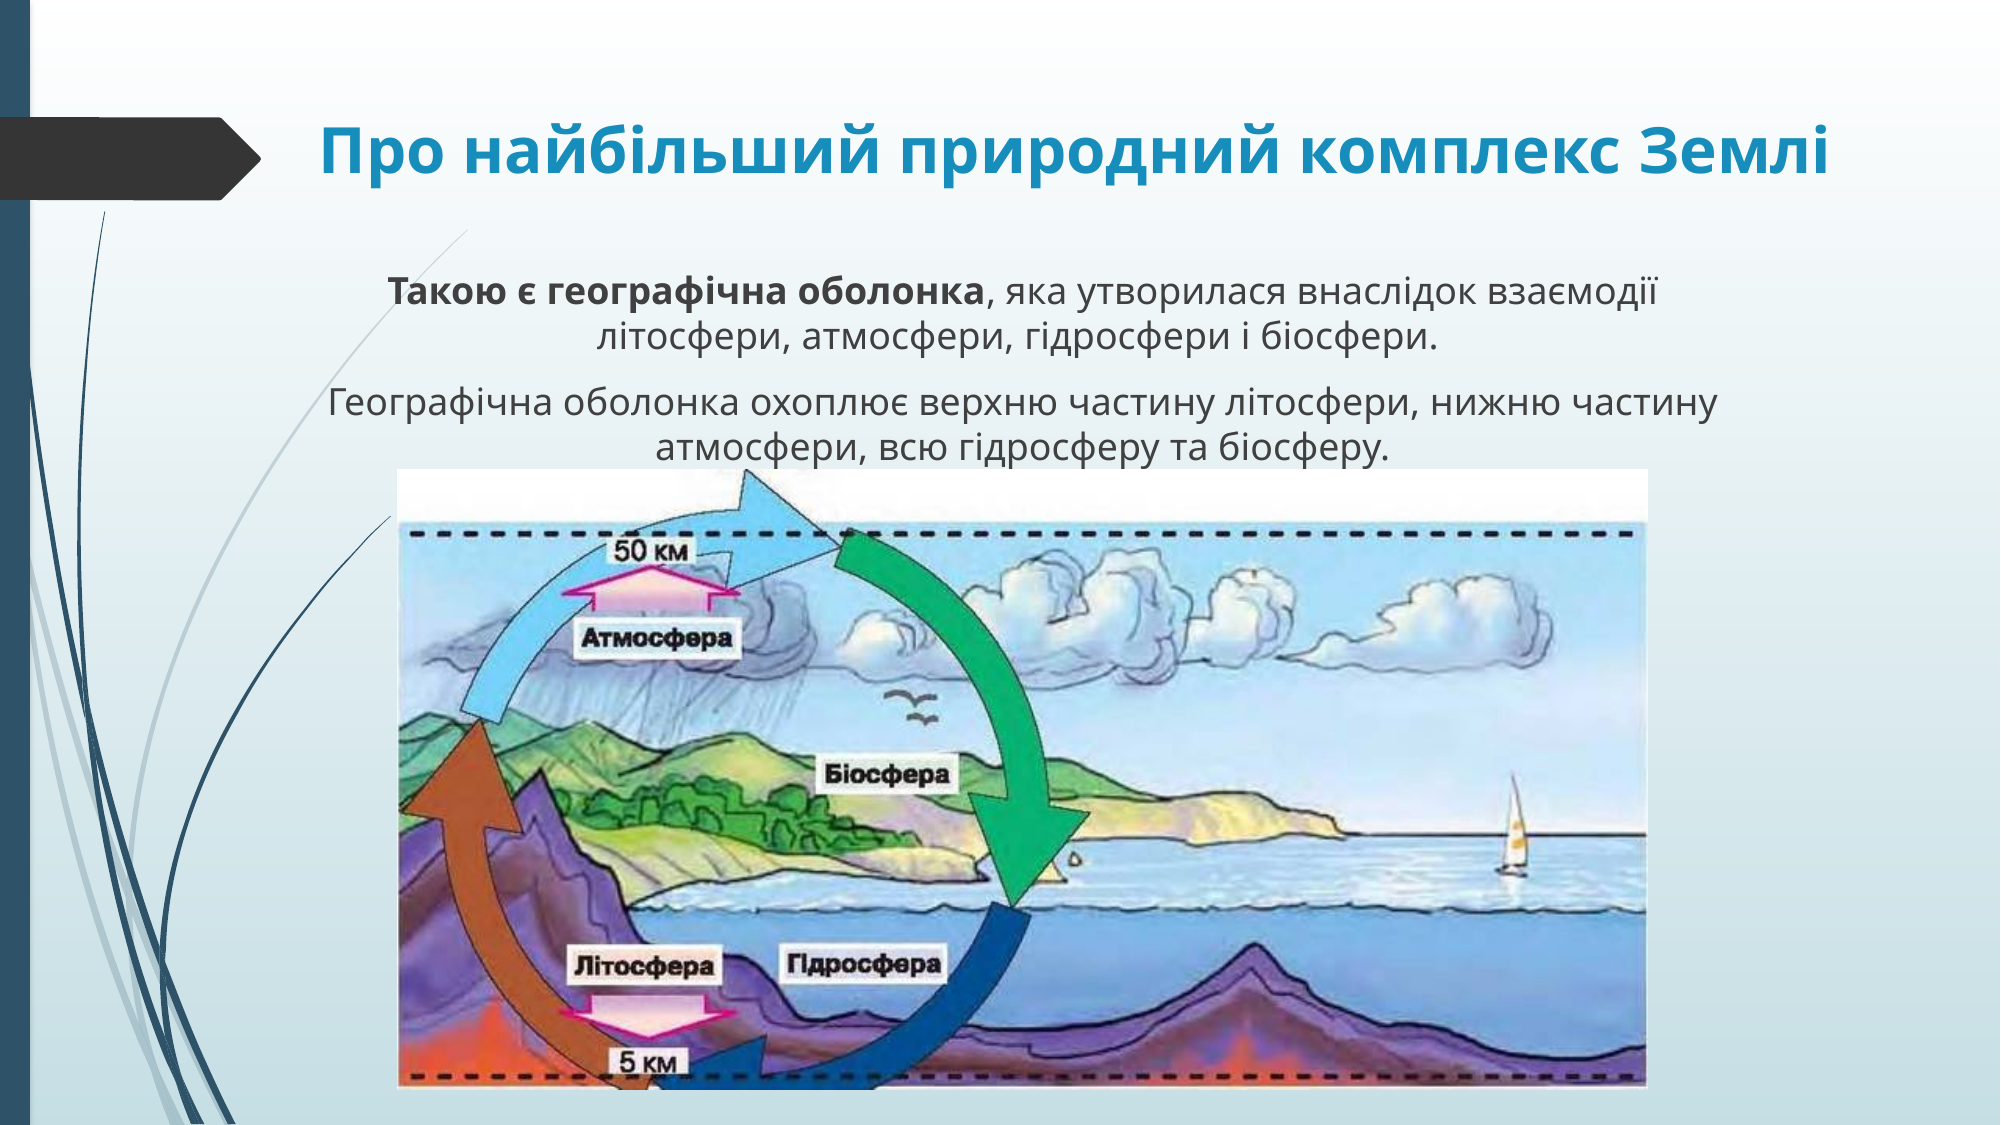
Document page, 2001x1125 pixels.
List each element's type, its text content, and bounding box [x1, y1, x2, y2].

list Такою є географічна оболонка, яка утворилася внаслідок взаємодії літосфери, атмосфери, гідросфери і біосфери. Географічна оболонка охоплює верхню части­ну літосфери, нижню частину атмосфери, всю гідросферу та біосферу. [291, 259, 1755, 880]
picture [397, 469, 1649, 1091]
title Про найбільший природний комплекс Землі [279, 102, 1888, 313]
